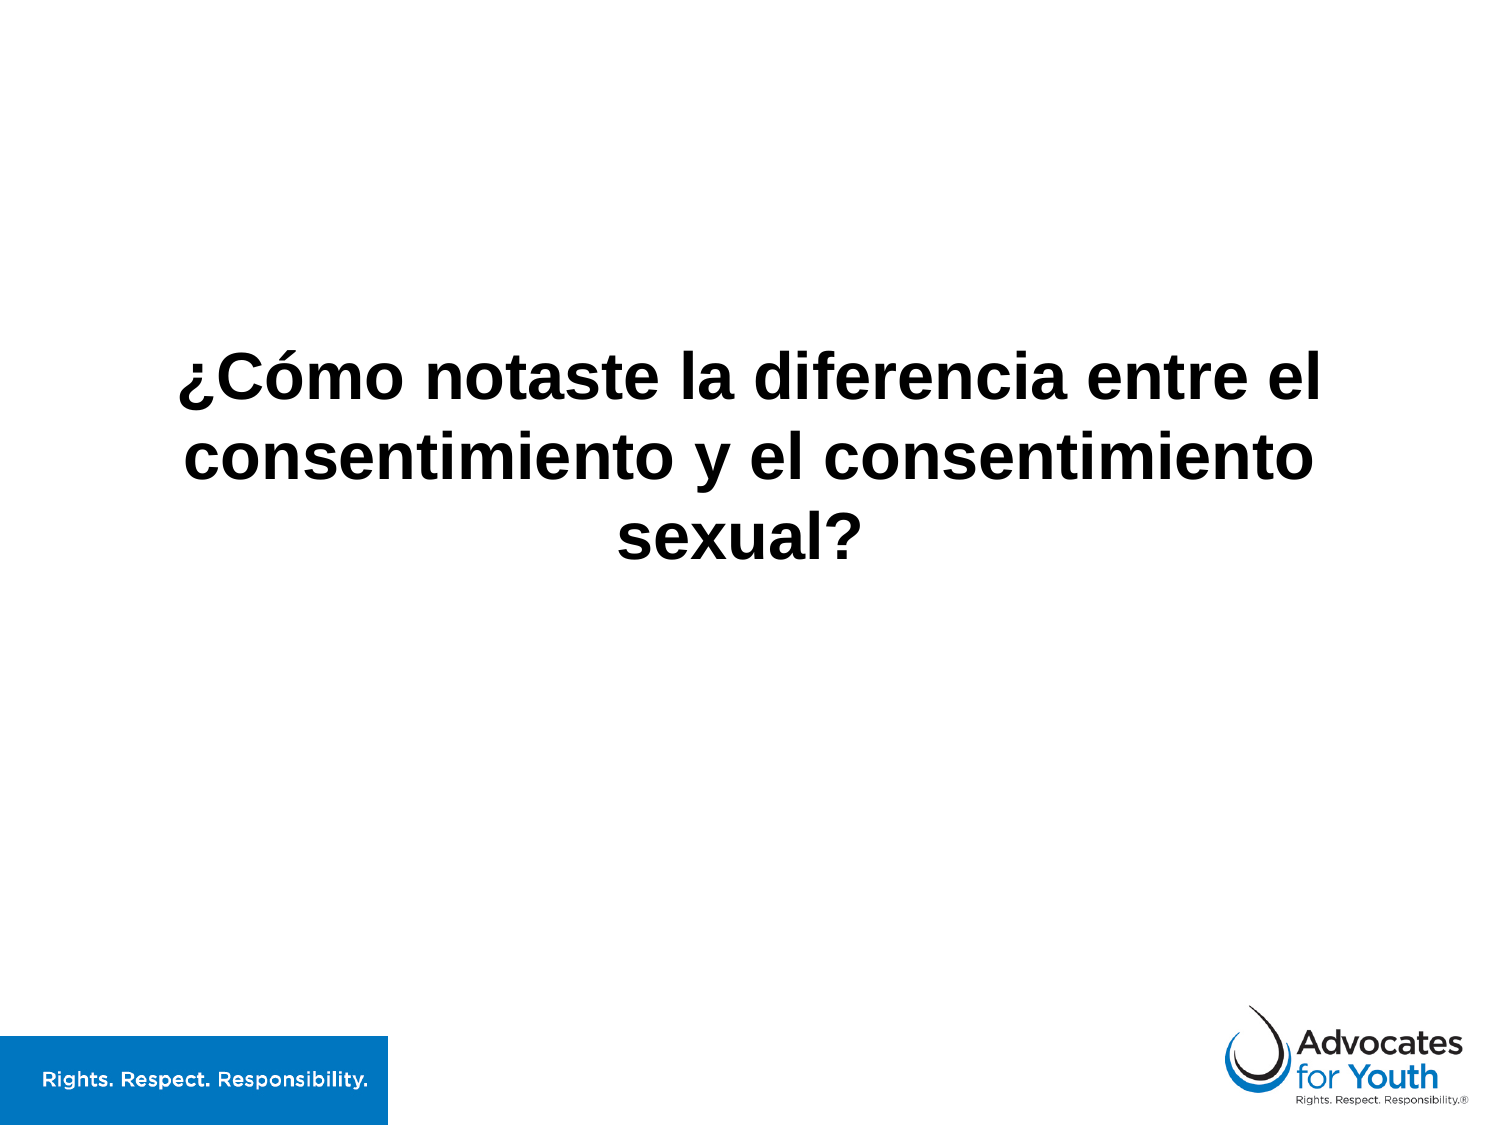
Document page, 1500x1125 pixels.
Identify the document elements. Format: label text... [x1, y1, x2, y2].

picture [0, 1036, 388, 1125]
picture [1199, 990, 1500, 1125]
list ¿Cómo notaste la diferencia entre el consentimiento y el consentimiento sexual? [112, 324, 1388, 1000]
